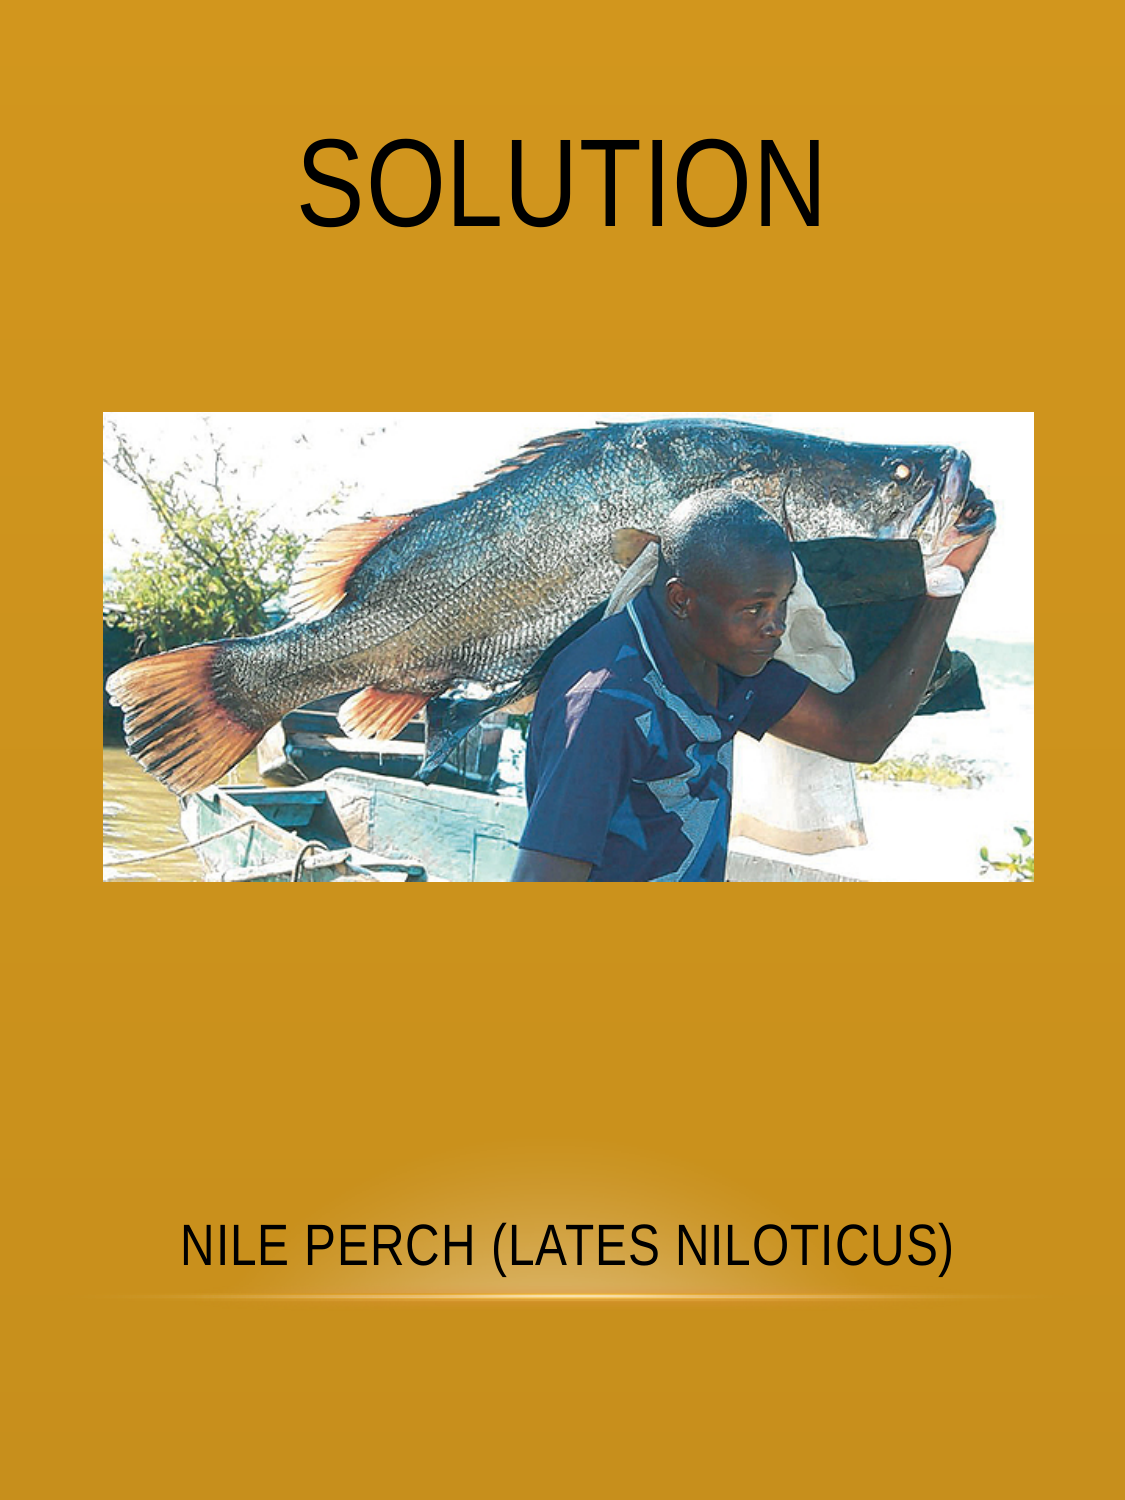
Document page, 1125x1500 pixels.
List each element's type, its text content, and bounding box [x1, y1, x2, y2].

text_box NILE PERCH (LATES NILOTICUS) [124, 1200, 1013, 1330]
text_box SOLUTION [37, 94, 1088, 259]
picture [0, 0, 1125, 1500]
